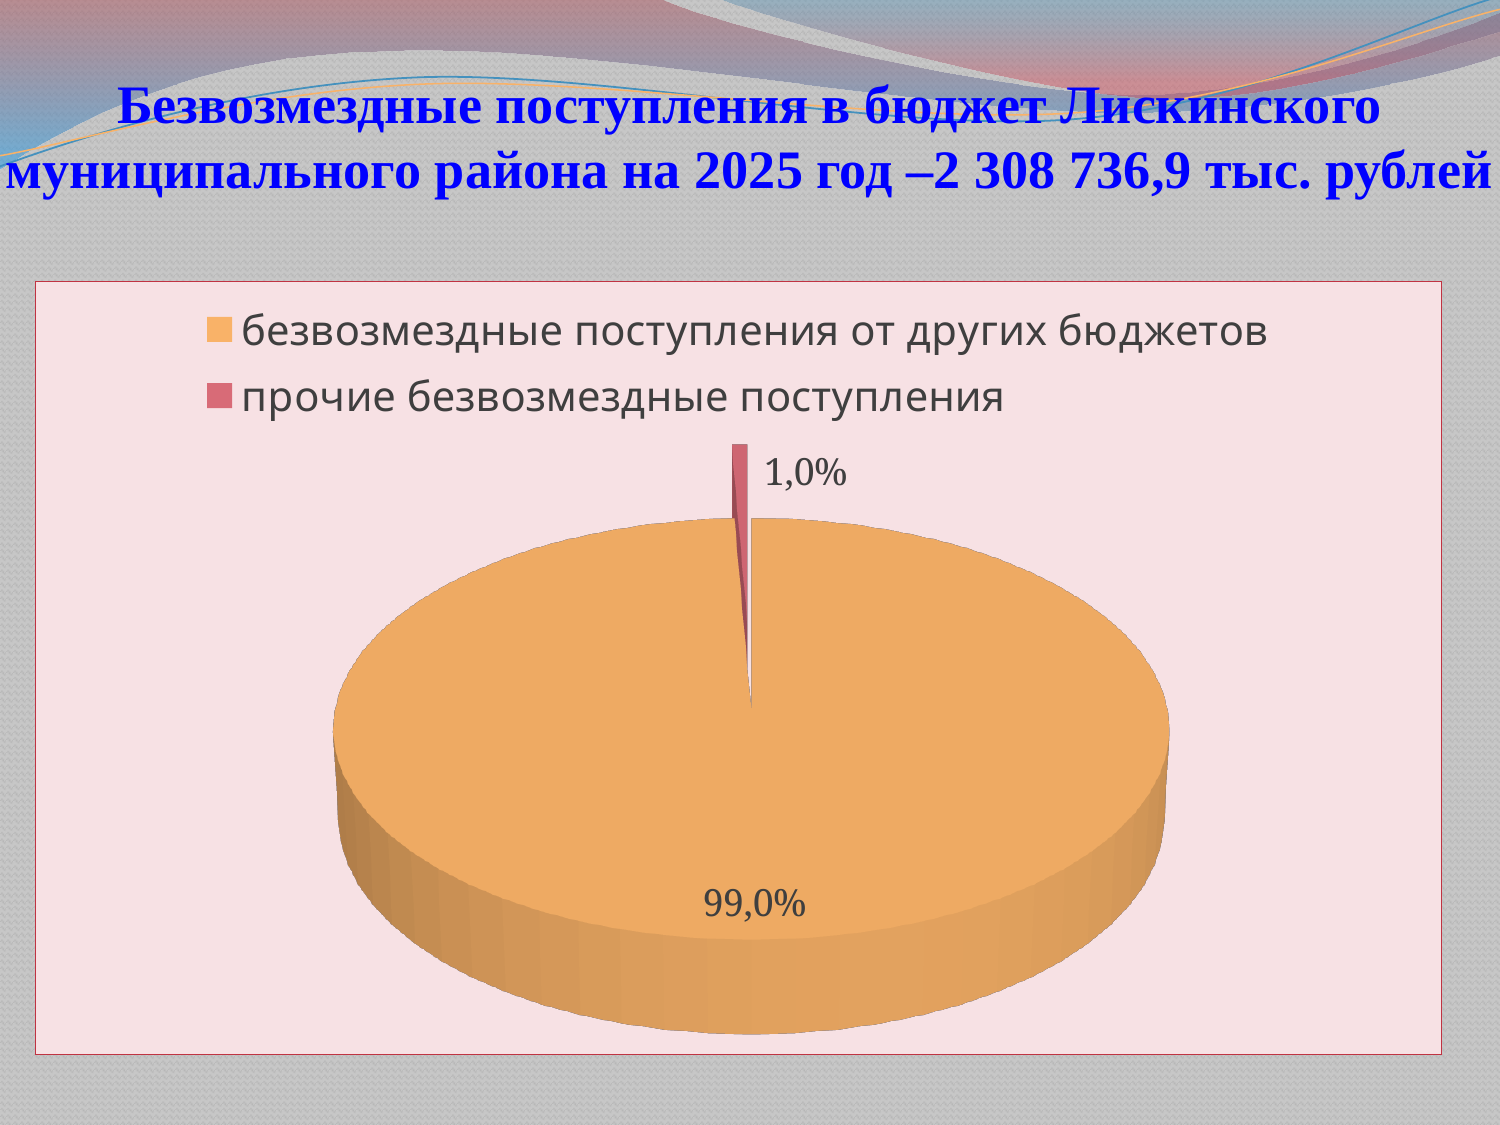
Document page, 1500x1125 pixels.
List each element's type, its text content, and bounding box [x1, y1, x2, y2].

title Безвозмездные поступления в бюджет Лискинского муниципального района на 2025 год –2 308 736,9 тыс. рублей [0, 35, 1500, 200]
chart [34, 280, 1442, 1055]
